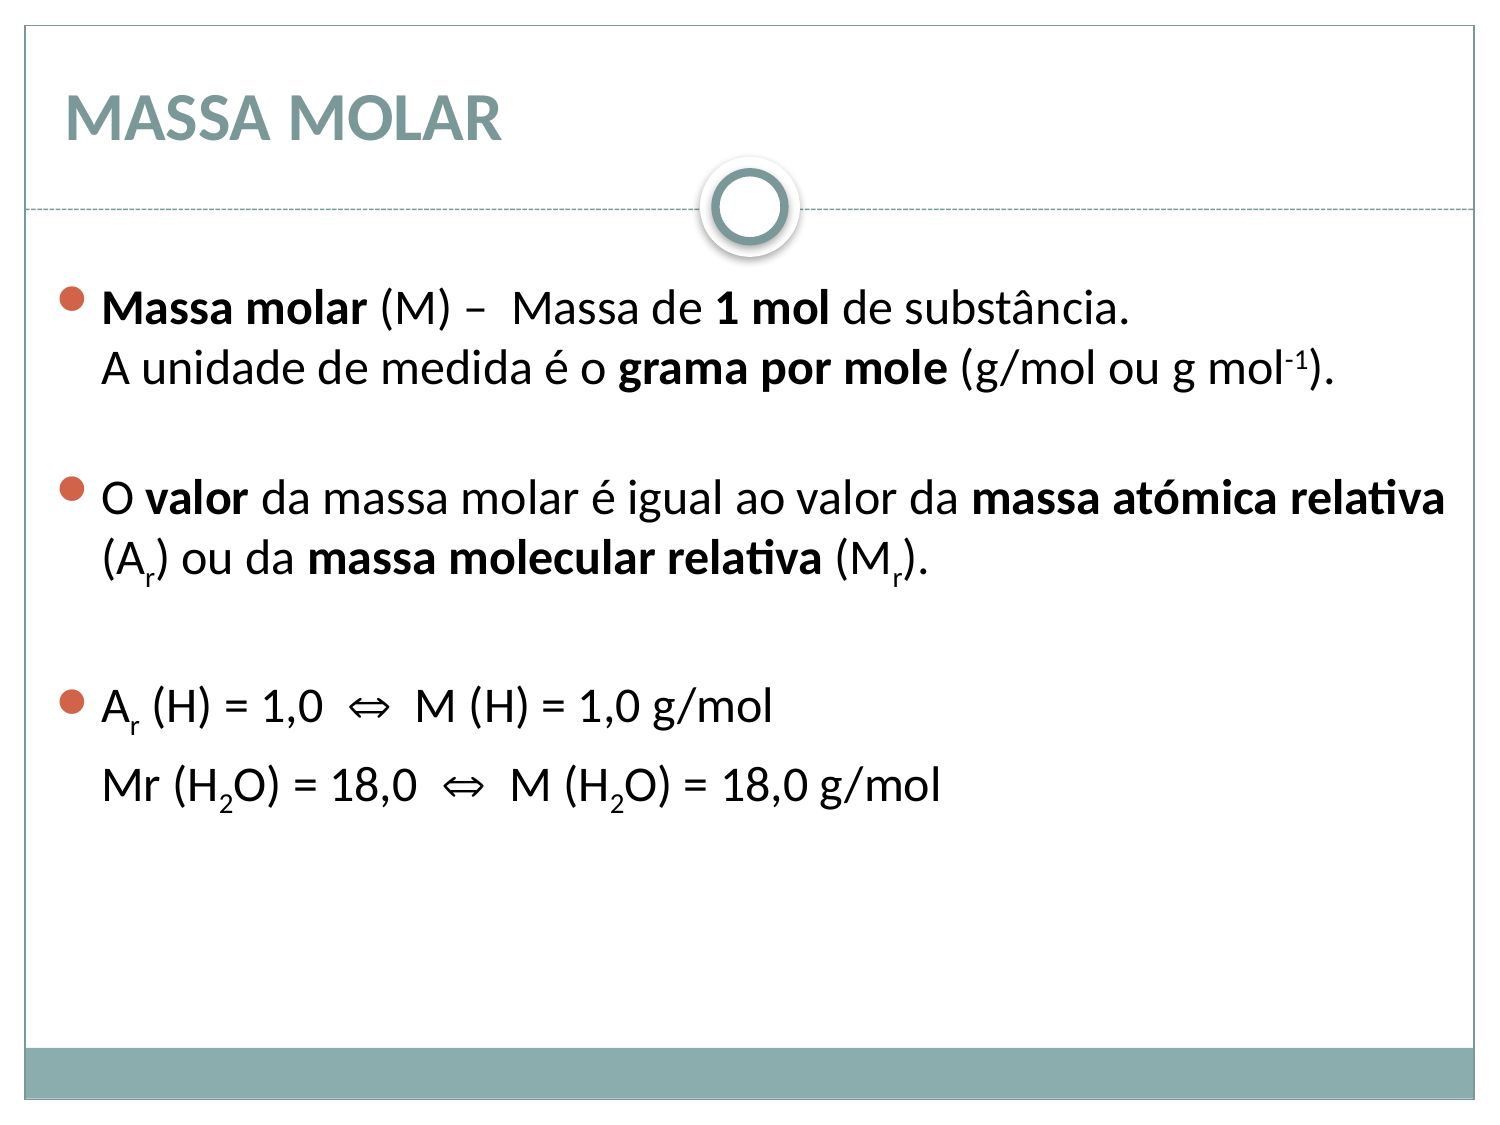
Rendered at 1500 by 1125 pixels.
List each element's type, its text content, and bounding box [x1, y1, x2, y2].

title MASSA MOLAR [49, 37, 1450, 162]
text_box Massa molar (M) – Massa de 1 mol de substância. A unidade de medida é o grama por mole (g/mol­ ou g mol-1). O valor da massa molar é igual ao valor da massa atómica relativa (Ar) ou da massa molecular relativa (Mr). Ar (H) = 1,0  M (H) = 1,0 g/mol­ Mr (H2O) = 18,0  M (H2O) = 18,0 g/mol­ [41, 267, 1471, 1012]
